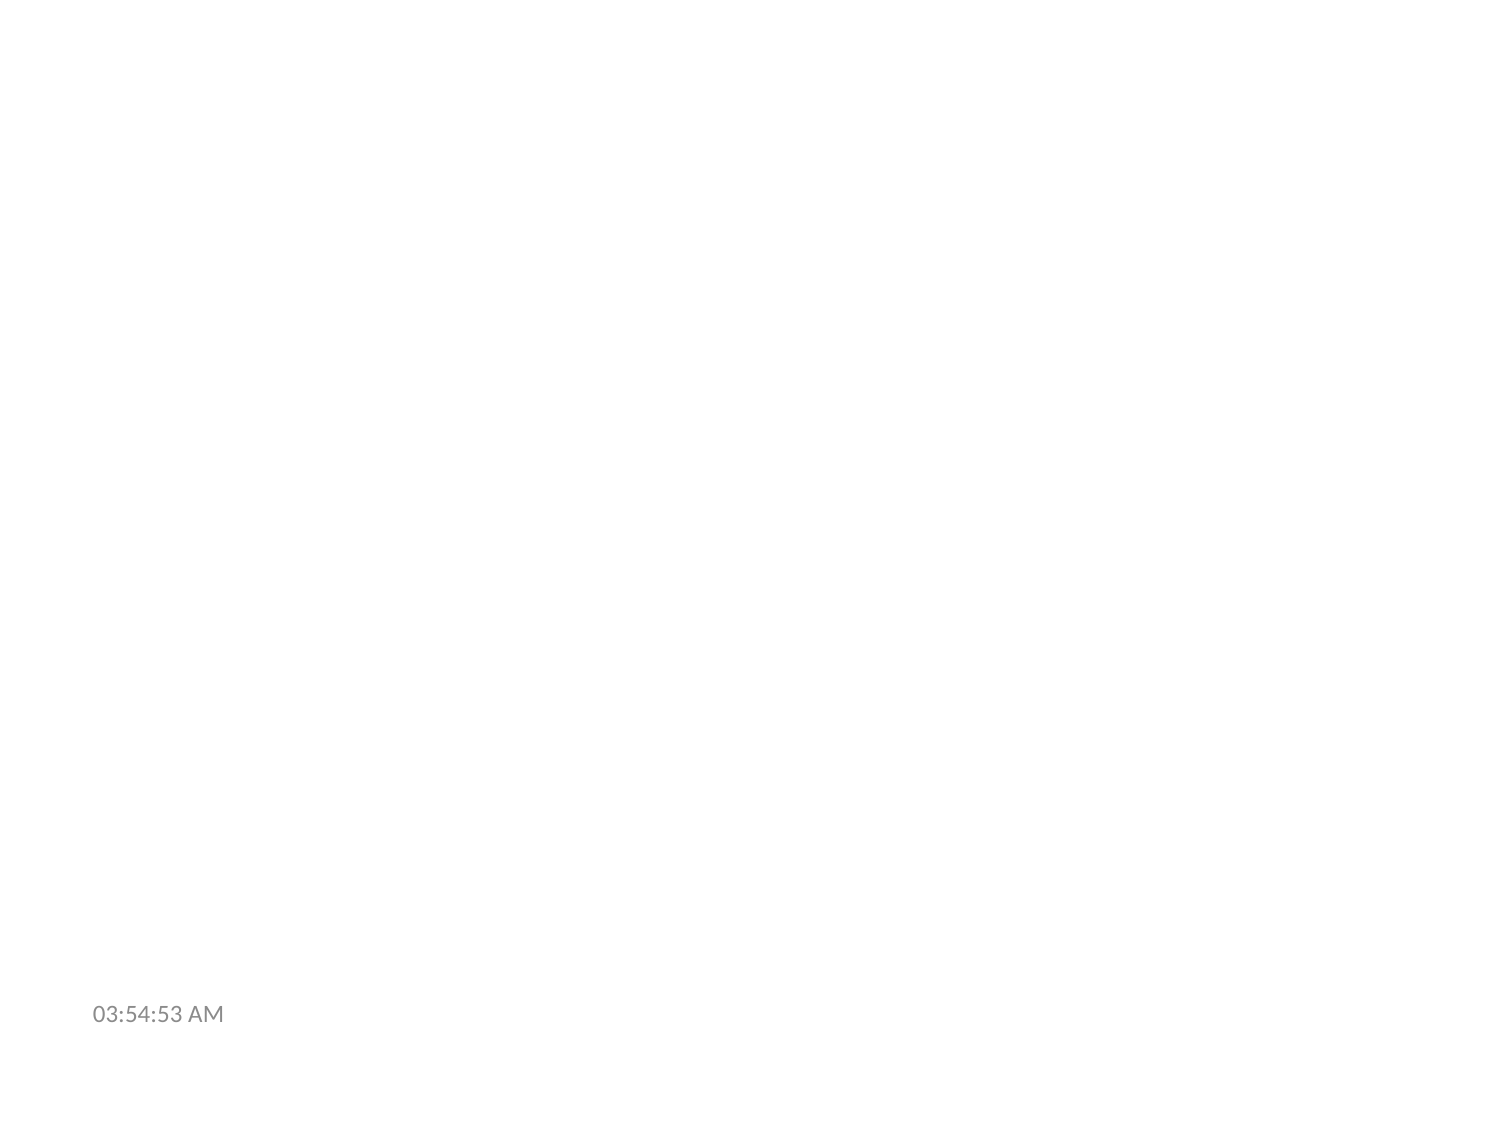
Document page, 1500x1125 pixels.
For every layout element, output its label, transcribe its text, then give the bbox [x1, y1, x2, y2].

text_box 3:35:09 PM [77, 982, 428, 1043]
